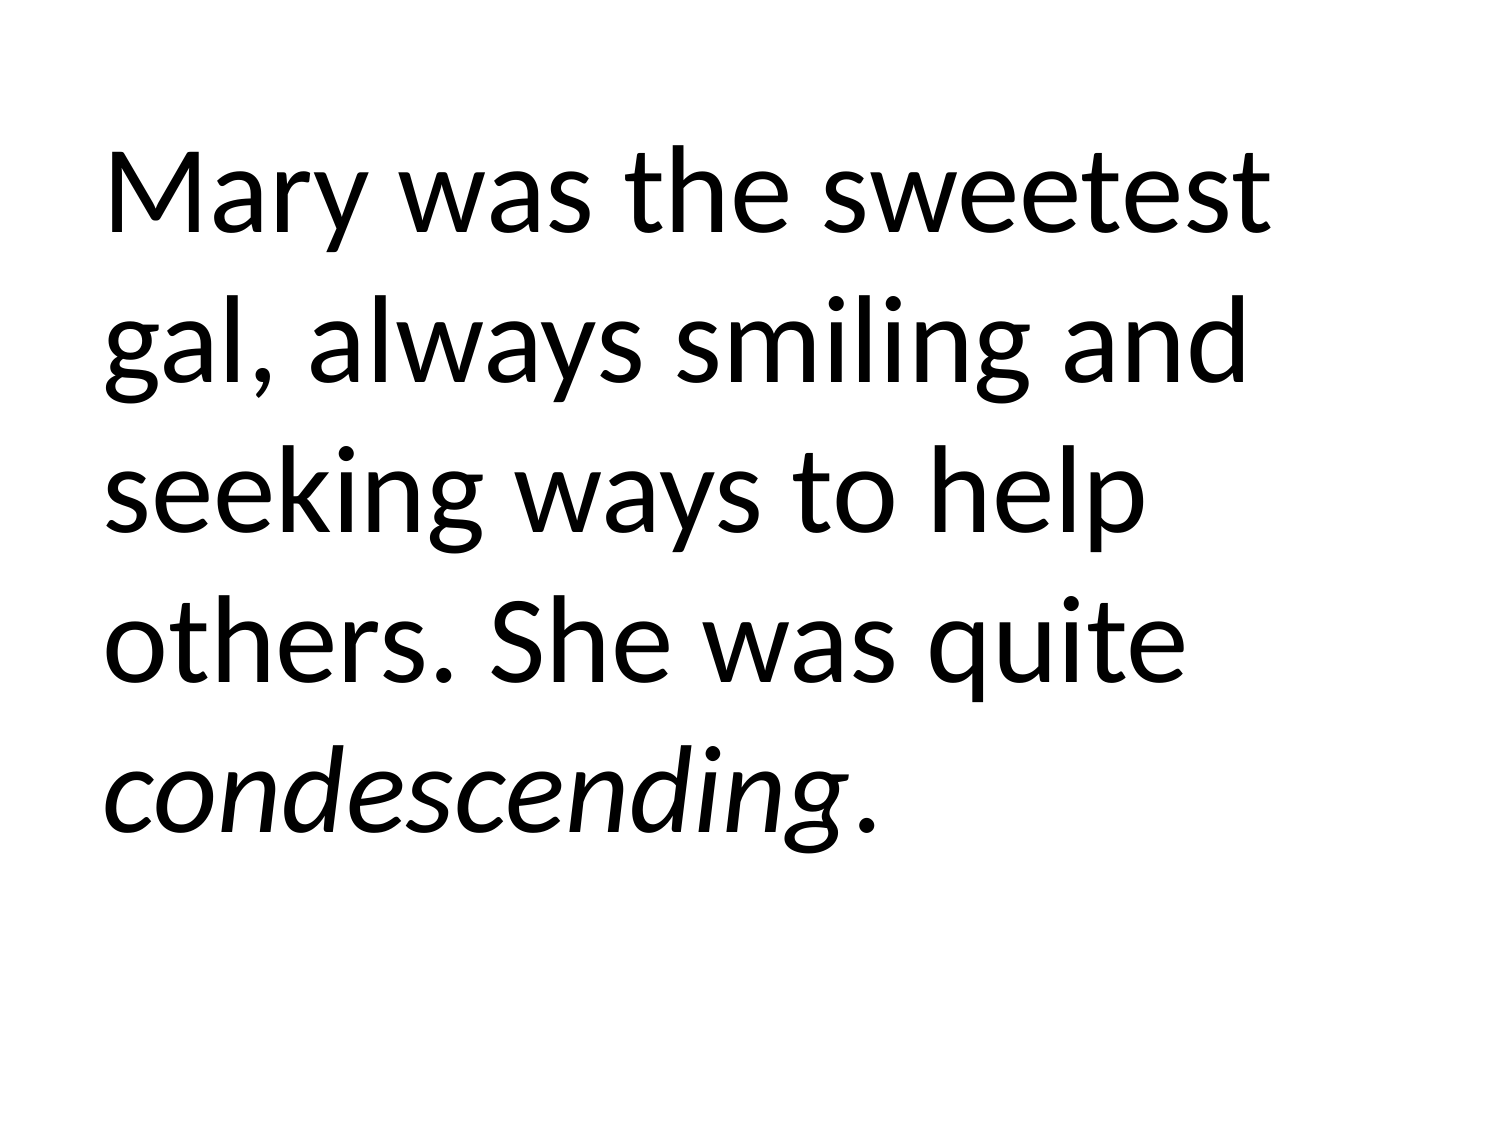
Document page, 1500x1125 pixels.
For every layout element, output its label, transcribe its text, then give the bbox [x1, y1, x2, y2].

list Mary was the sweetest gal, always smiling and seeking ways to help others. She was quite condescending. [87, 99, 1438, 843]
